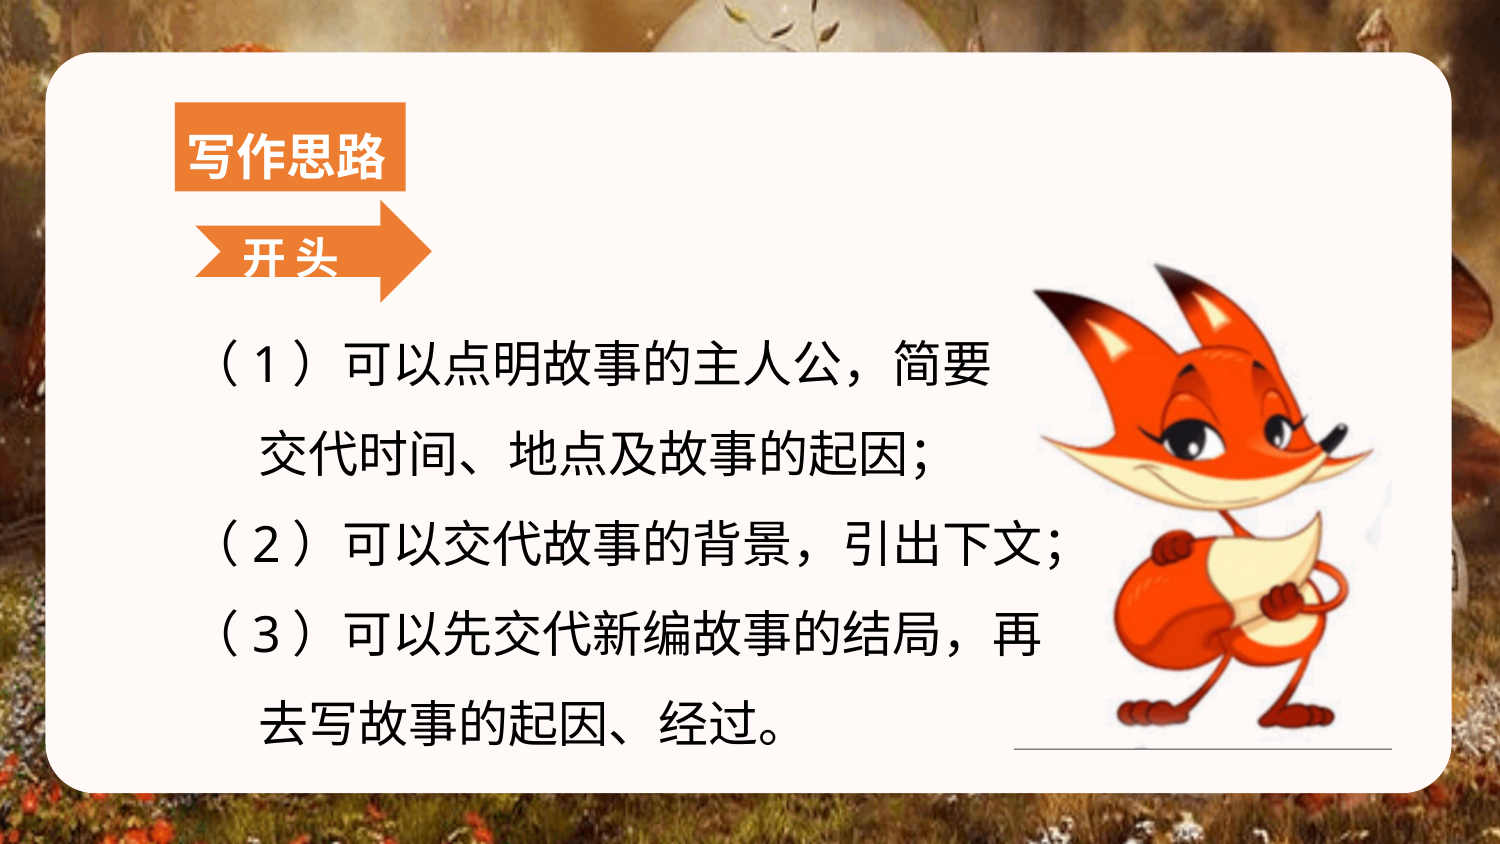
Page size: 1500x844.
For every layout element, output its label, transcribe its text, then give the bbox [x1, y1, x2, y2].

text_box [426, 244, 434, 259]
text_box [379, 197, 391, 209]
text_box 写作思路 [174, 102, 406, 192]
text_box 开 头 [213, 209, 426, 290]
text_box [379, 290, 395, 306]
picture [0, 0, 1500, 844]
text_box [192, 224, 213, 245]
text_box [192, 257, 213, 278]
text_box （1）可以点明故事的主人公，简要 交代时间、地点及故事的起因； （2）可以交代故事的背景，引出下文； （3）可以先交代新编故事的结局，再 去写故事的起因、经过。 [178, 296, 1237, 758]
